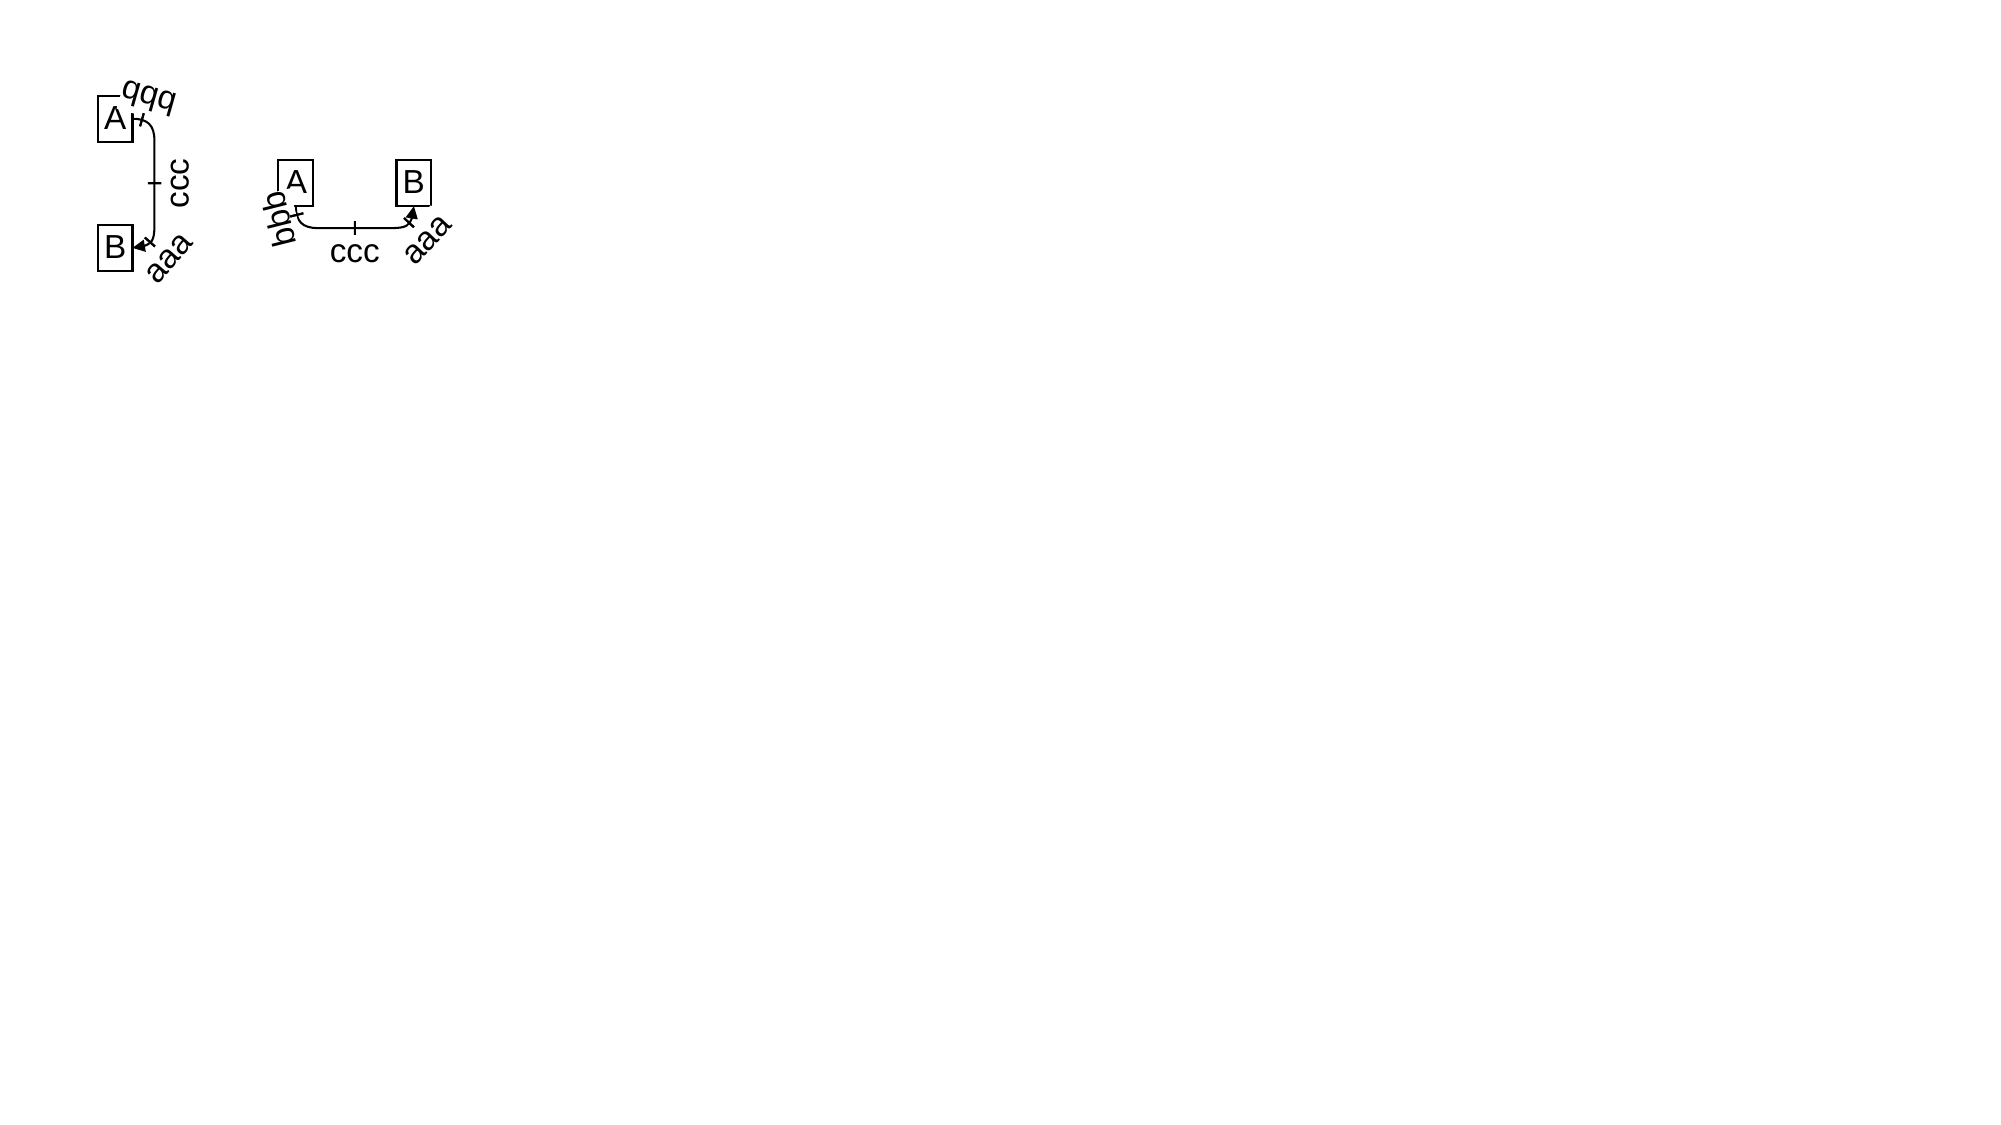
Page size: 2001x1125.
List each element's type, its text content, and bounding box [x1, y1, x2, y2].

text_box B [396, 160, 432, 207]
text_box ccc [156, 156, 195, 211]
text_box bbb [113, 73, 183, 127]
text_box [144, 237, 155, 247]
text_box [290, 213, 304, 217]
text_box B [97, 224, 133, 271]
text_box aaa [389, 201, 459, 273]
text_box aaa [131, 220, 201, 292]
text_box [140, 113, 144, 127]
text_box [74, 74, 159, 292]
text_box ccc [327, 230, 382, 268]
text_box bbb [250, 185, 303, 255]
text_box [295, 206, 417, 229]
text_box A [278, 160, 314, 207]
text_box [404, 217, 414, 228]
text_box A [97, 95, 133, 142]
text_box [132, 118, 155, 252]
text_box [131, 74, 457, 292]
